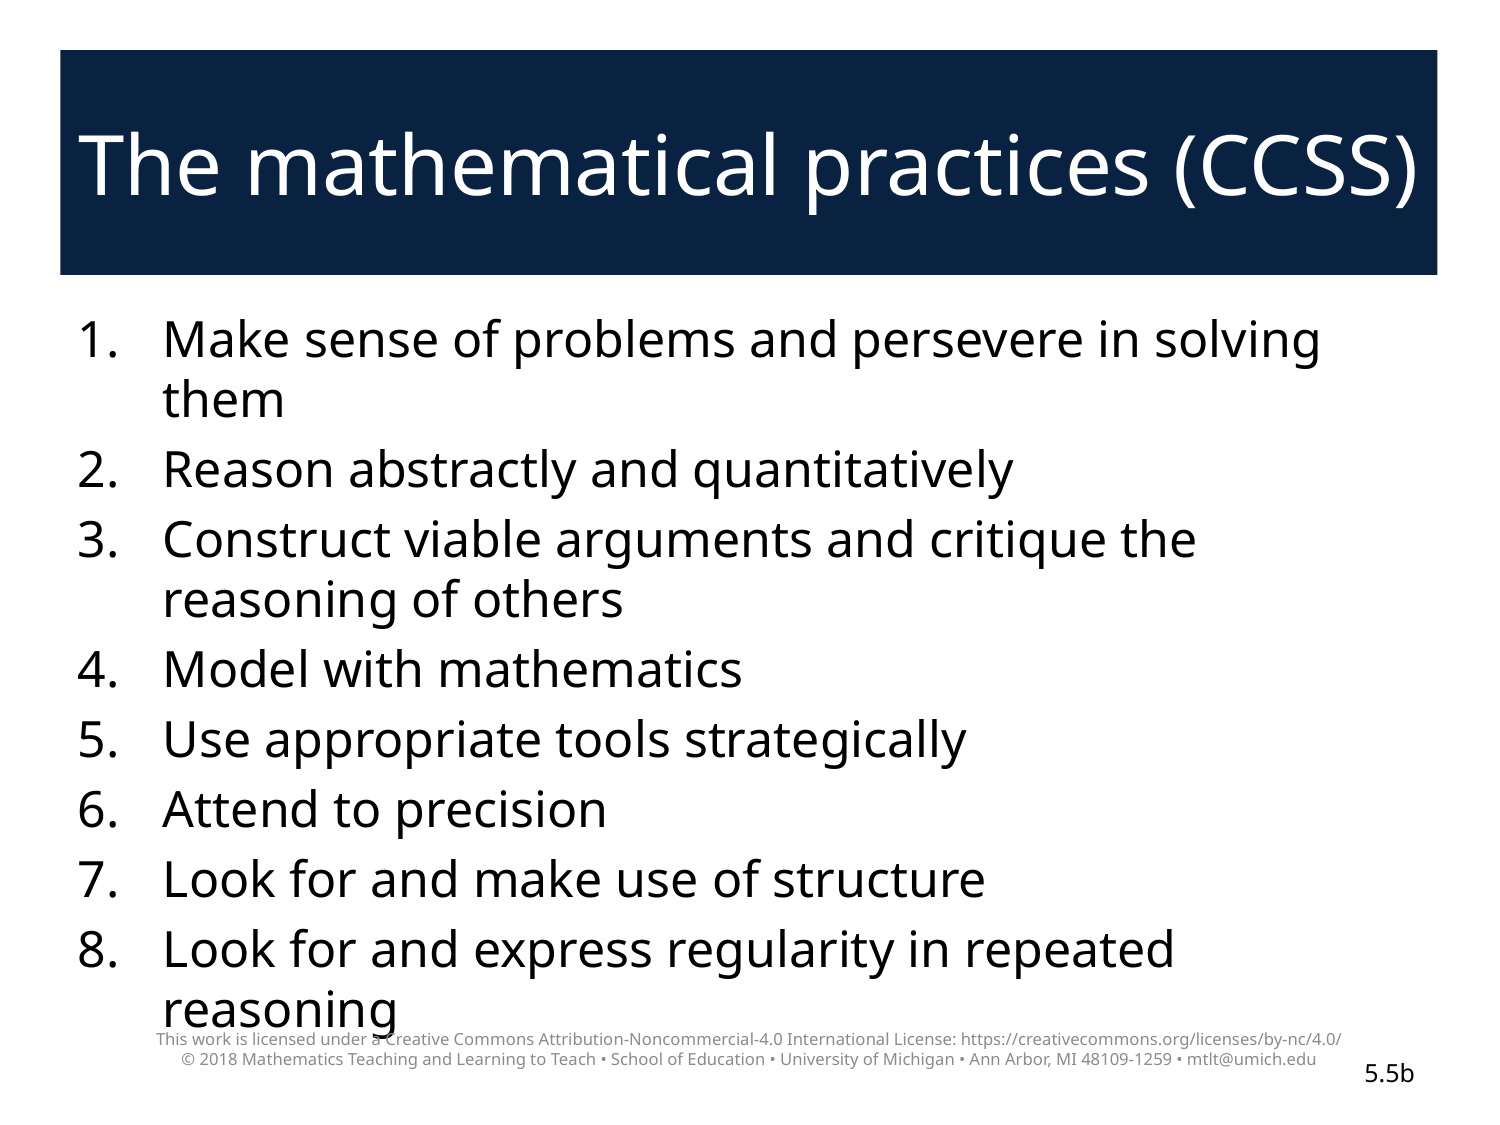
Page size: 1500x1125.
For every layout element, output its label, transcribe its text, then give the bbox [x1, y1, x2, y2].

footer This work is licensed under a Creative Commons Attribution-Noncommercial-4.0 International License: https://creativecommons.org/licenses/by-nc/4.0/ © 2018 Mathematics Teaching and Learning to Teach • School of Education • University of Michigan • Ann Arbor, MI 48109-1259 • mtlt@umich.edu [62, 1009, 1438, 1088]
list Make sense of problems and persevere in solving them Reason abstractly and quantitatively Construct viable arguments and critique the reasoning of others Model with mathematics Use appropriate tools strategically Attend to precision Look for and make use of structure Look for and express regularity in repeated reasoning [62, 299, 1438, 1005]
text_box 5.5b [1349, 1050, 1430, 1095]
title The mathematical practices (CCSS) [60, 50, 1438, 275]
